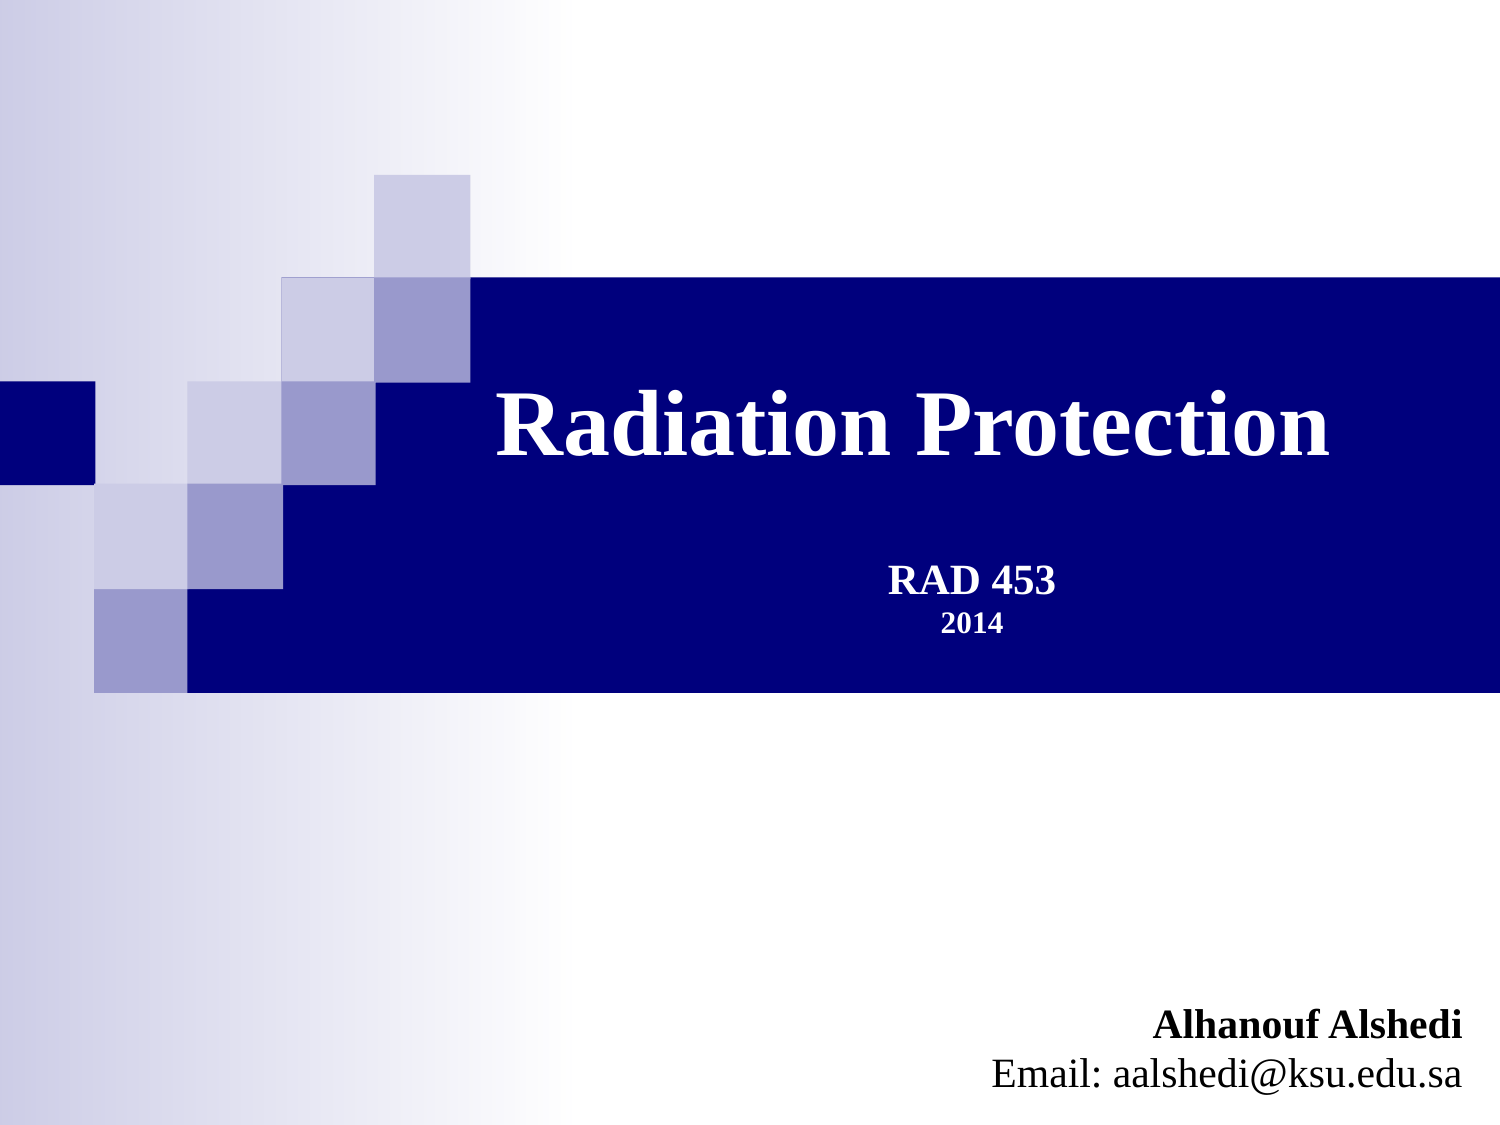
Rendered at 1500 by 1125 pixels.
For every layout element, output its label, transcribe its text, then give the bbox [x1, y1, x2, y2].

subtitle Alhanouf Alshedi Email: aalshedi@ksu.edu.sa [489, 999, 1478, 1125]
title Radiation Protection RAD 453 2014 [478, 337, 1467, 701]
